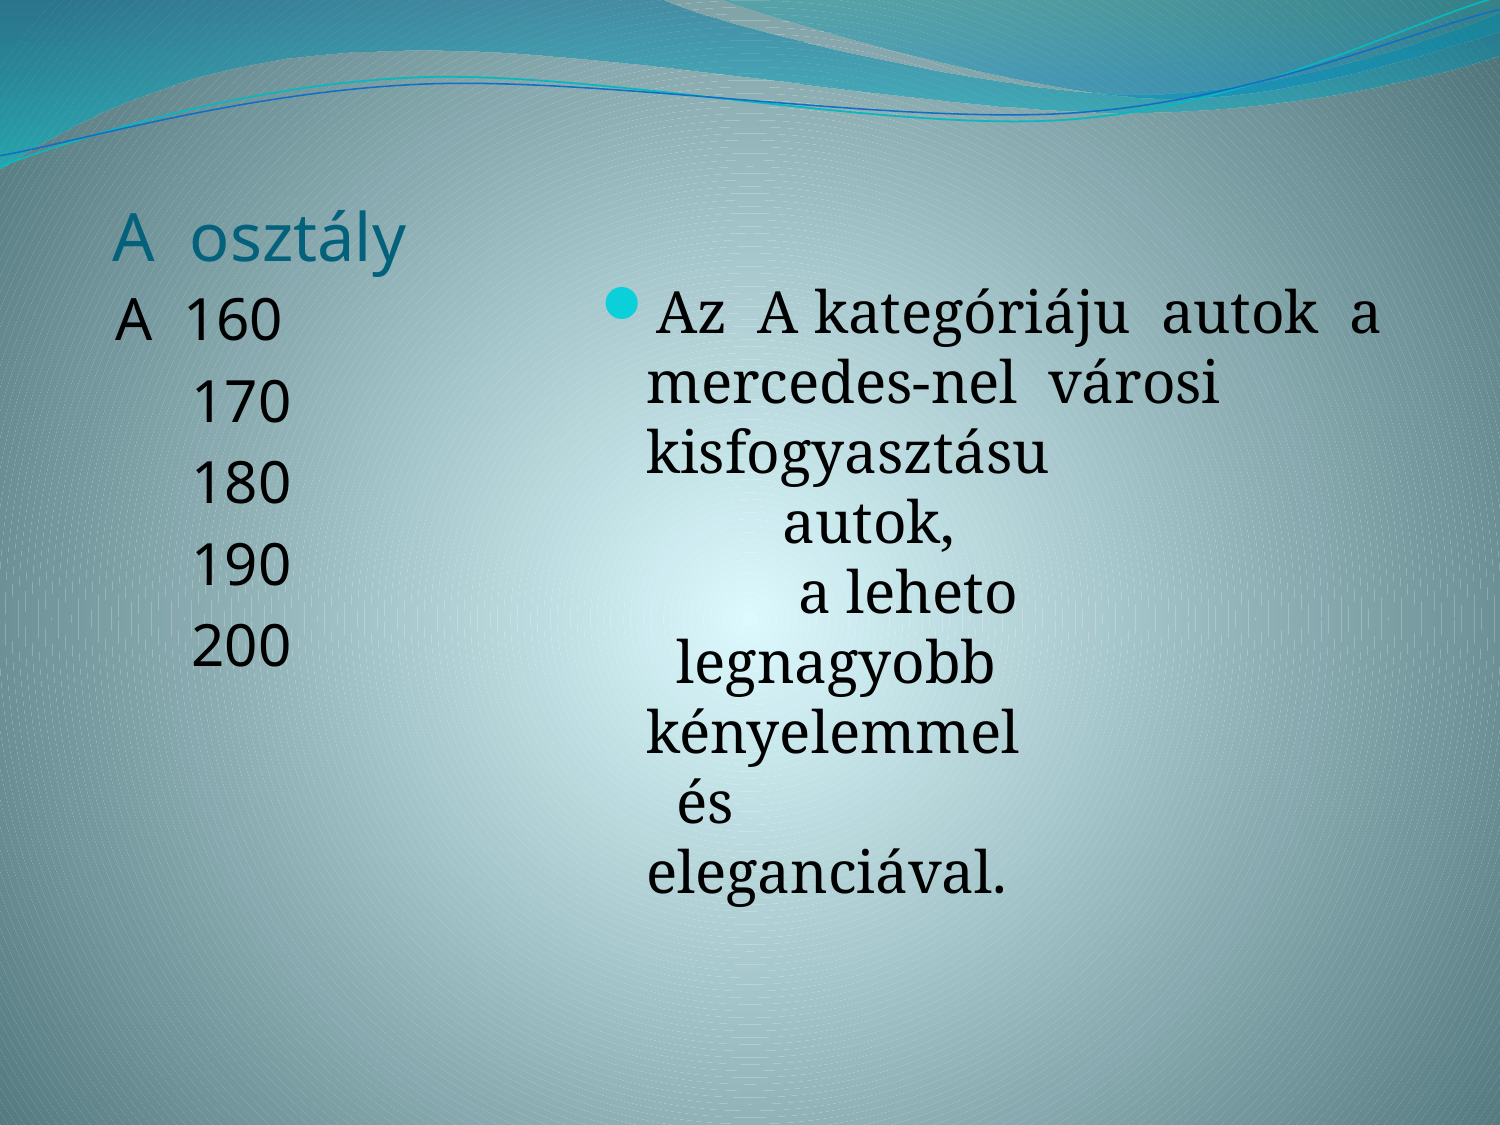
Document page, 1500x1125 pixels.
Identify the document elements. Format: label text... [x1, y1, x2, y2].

title A osztály [112, 84, 563, 275]
list A 160 170 180 190 200 [112, 275, 563, 1025]
list Az A kategóriáju autok a mercedes-nel városi kisfogyasztásu autok, a leheto legnagyobb kényelemmel és eleganciával. [586, 275, 1425, 1025]
